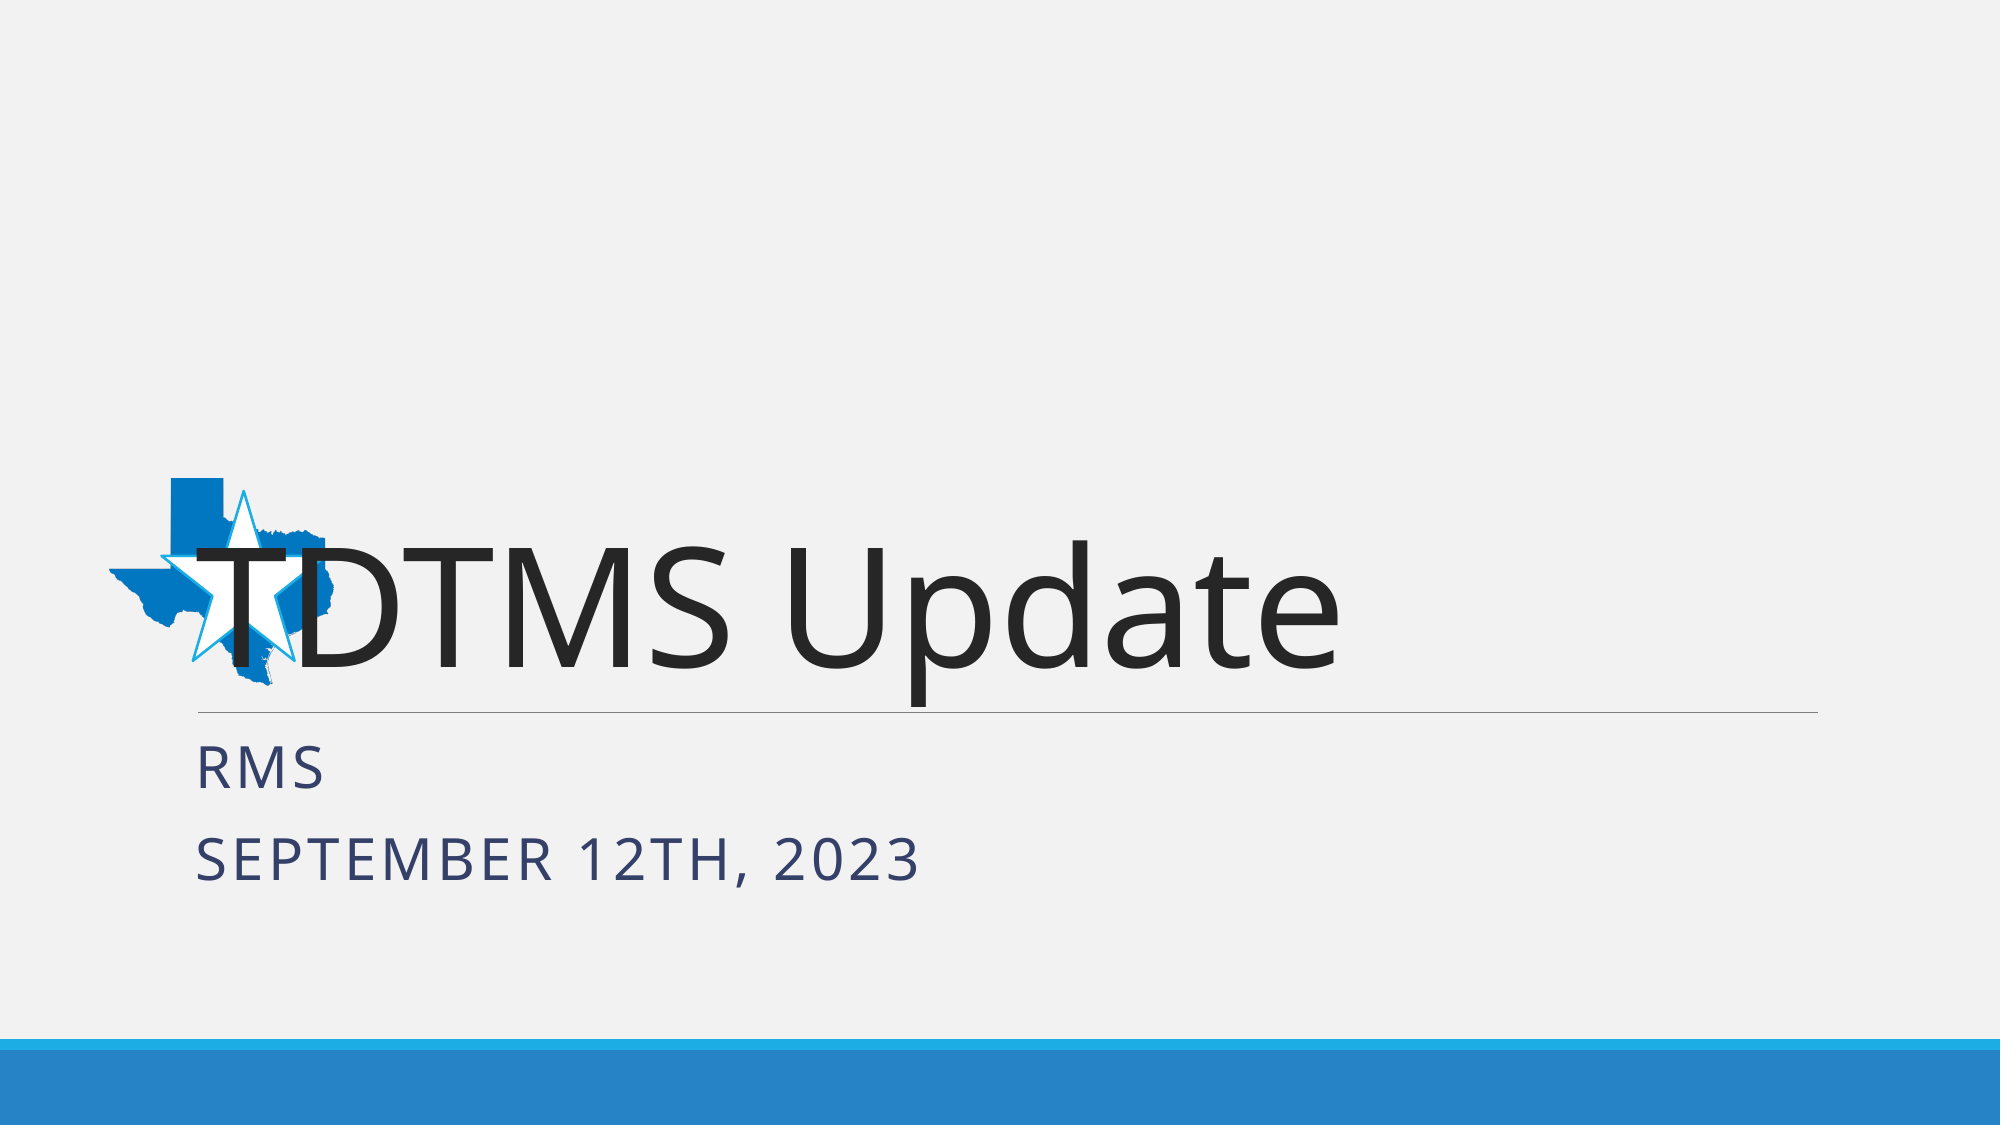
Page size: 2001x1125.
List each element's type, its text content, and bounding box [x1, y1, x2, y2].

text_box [109, 478, 334, 687]
subtitle RMS September 12th, 2023 [180, 730, 1831, 919]
title TDTMS Update [180, 124, 1830, 710]
